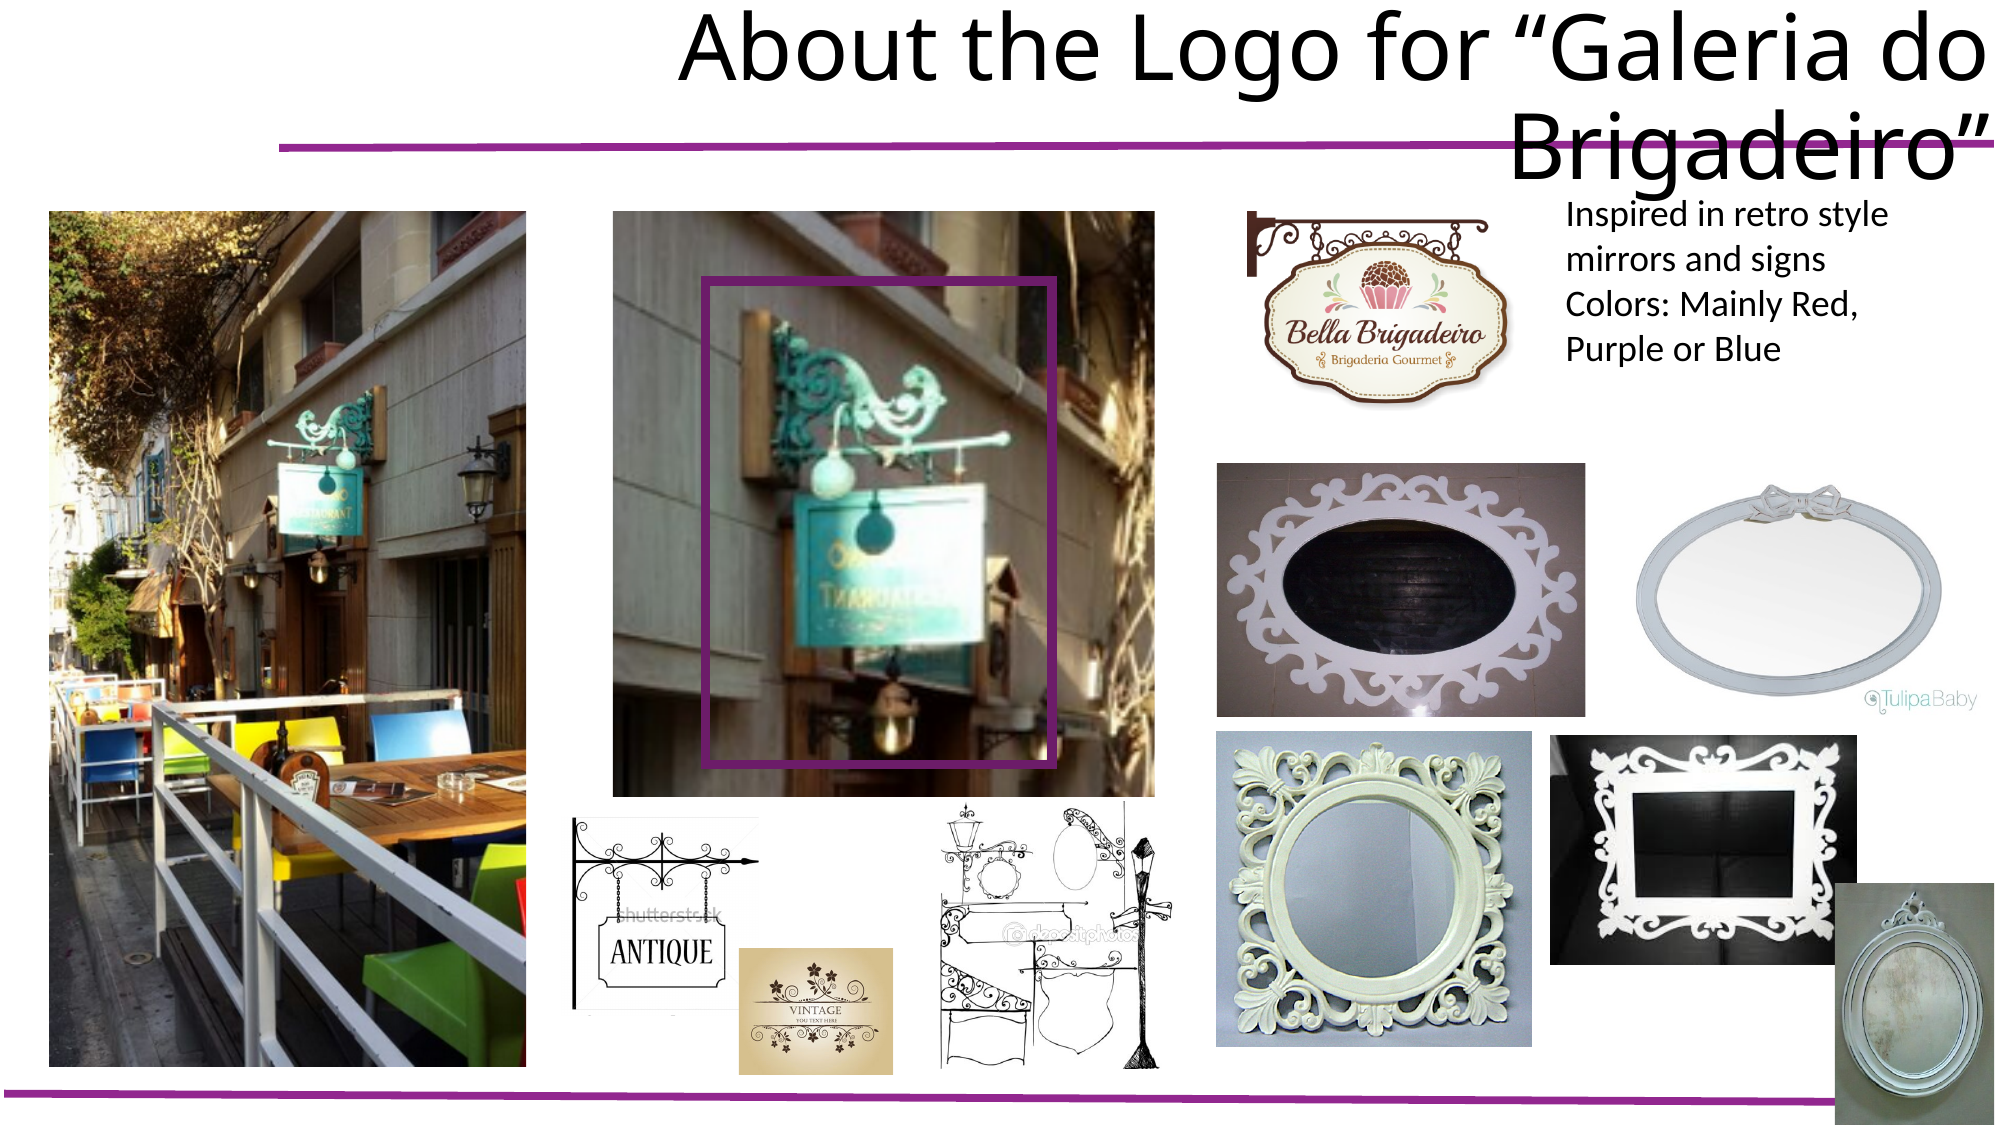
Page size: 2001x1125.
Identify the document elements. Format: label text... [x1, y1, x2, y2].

picture [1216, 731, 1532, 1047]
text_box Inspired in retro style mirrors and signs Colors: Mainly Red, Purple or Blue [1550, 181, 1953, 377]
title About the Logo for “Galeria do Brigadeiro” [281, 18, 2000, 182]
picture [612, 211, 1155, 797]
picture [1216, 463, 1586, 717]
picture [561, 816, 894, 1075]
picture [1247, 211, 1515, 411]
picture [1598, 463, 1985, 721]
picture [1550, 735, 1995, 1125]
picture [48, 211, 527, 1067]
picture [940, 801, 1179, 1069]
